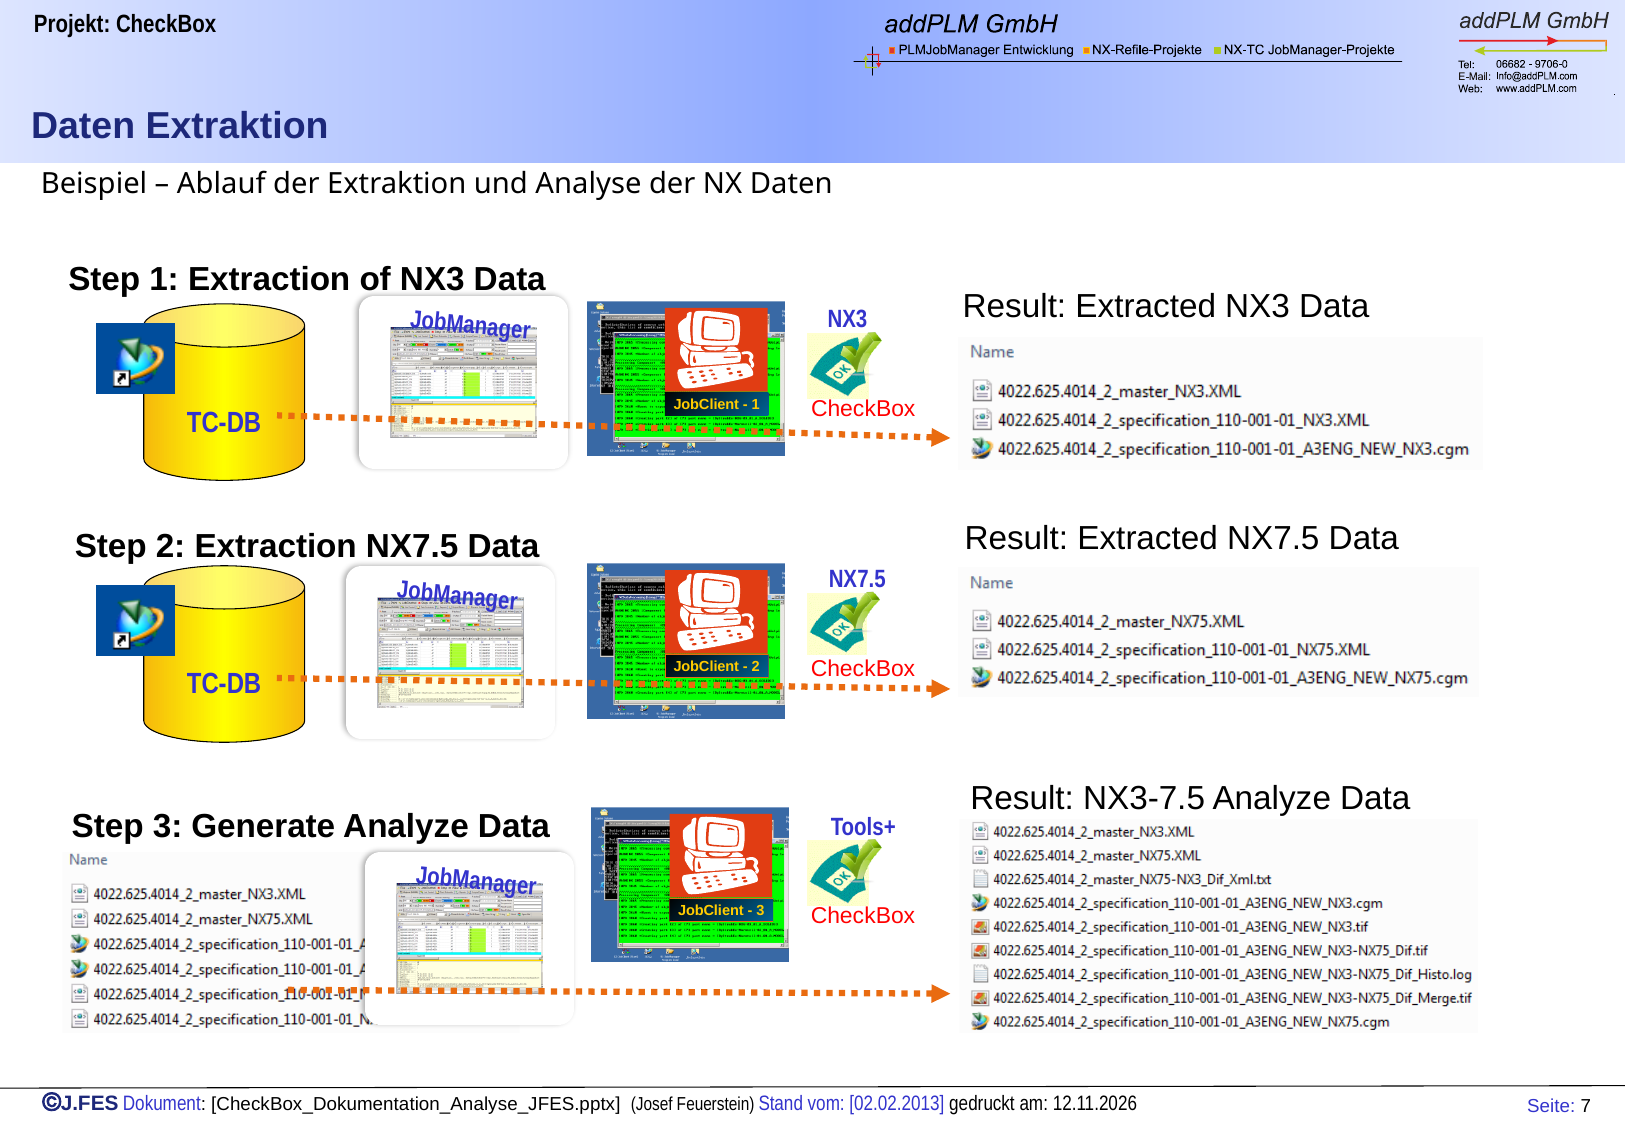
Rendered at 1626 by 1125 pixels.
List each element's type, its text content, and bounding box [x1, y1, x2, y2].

picture [96, 585, 176, 656]
text_box TC-DB [143, 305, 305, 481]
picture [96, 323, 176, 394]
picture [959, 818, 1479, 1033]
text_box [586, 301, 785, 457]
text_box Result: Extracted NX7.5 Data [942, 508, 1422, 564]
text_box CheckBox [807, 653, 919, 681]
picture [958, 566, 1479, 697]
text_box Result: Extracted NX3 Data [942, 276, 1390, 332]
text_box Step 1: Extraction of NX3 Data [27, 249, 588, 305]
picture [62, 852, 520, 1033]
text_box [387, 850, 566, 1027]
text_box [381, 294, 560, 470]
text_box [937, 987, 951, 1000]
text_box CheckBox [807, 900, 919, 928]
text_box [368, 565, 547, 741]
text_box NX3 [812, 295, 889, 328]
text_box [591, 807, 789, 963]
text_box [807, 585, 883, 655]
text_box Beispiel – Ablauf der Extraktion und Analyse der NX Daten [40, 163, 1555, 199]
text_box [586, 563, 785, 719]
text_box Step 2: Extraction NX7.5 Data [27, 517, 588, 572]
text_box [937, 431, 951, 444]
title Daten Extraktion [30, 73, 1600, 138]
text_box Step 3: Generate Analyze Data [27, 796, 595, 852]
text_box Result: NX3-7.5 Analyze Data [942, 768, 1439, 824]
picture [958, 337, 1483, 470]
text_box CheckBox [807, 393, 919, 422]
text_box [937, 682, 951, 696]
text_box NX7.5 [813, 555, 901, 601]
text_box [807, 325, 886, 399]
text_box TC-DB [143, 572, 305, 743]
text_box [807, 832, 885, 906]
text_box Tools+ [815, 803, 911, 849]
